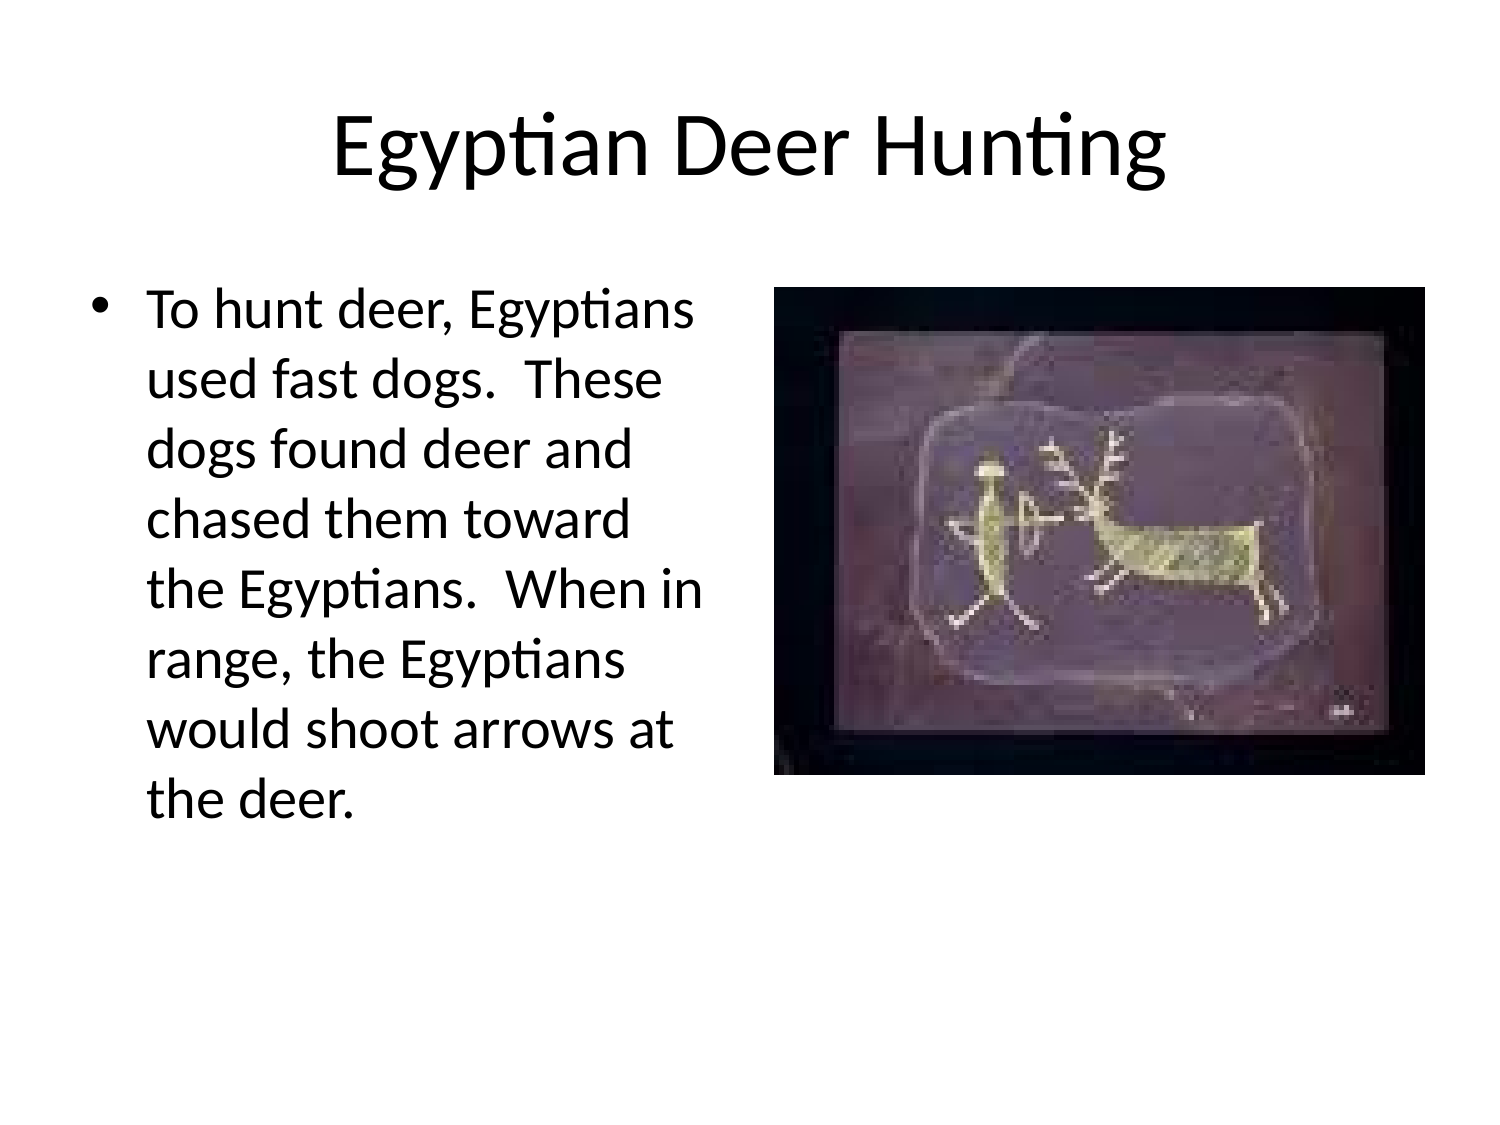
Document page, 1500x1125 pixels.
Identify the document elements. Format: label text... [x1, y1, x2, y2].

picture [774, 287, 1426, 776]
list To hunt deer, Egyptians used fast dogs. These dogs found deer and chased them toward the Egyptians. When in range, the Egyptians would shoot arrows at the deer. [75, 262, 738, 1005]
title Egyptian Deer Hunting [75, 45, 1425, 233]
